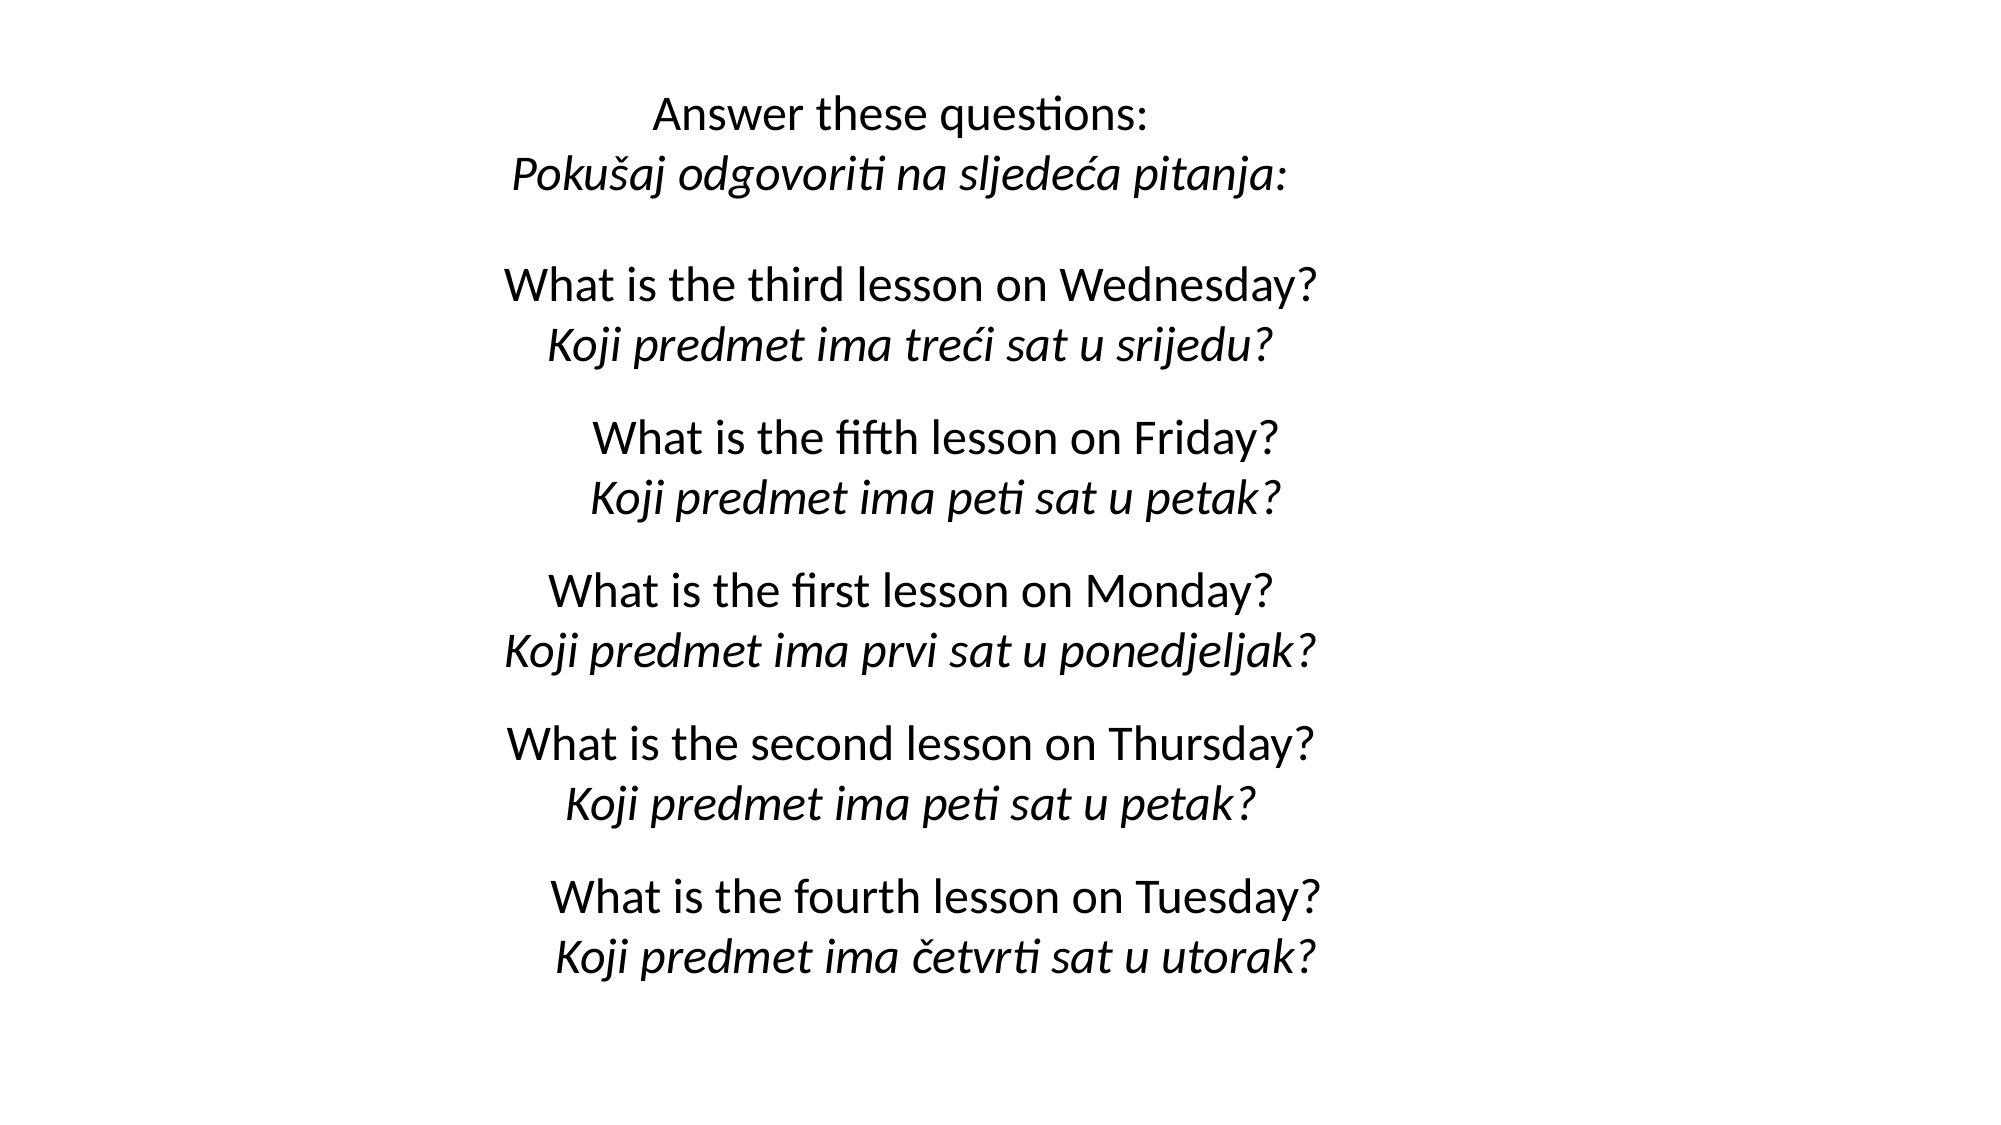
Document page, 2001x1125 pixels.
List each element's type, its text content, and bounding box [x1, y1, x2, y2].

text_box What is the first lesson on Monday? Koji predmet ima prvi sat u ponedjeljak? [76, 549, 1747, 685]
text_box What is the fourth lesson on Tuesday? Koji predmet ima četvrti sat u utorak? [101, 856, 1772, 991]
text_box What is the third lesson on Wednesday? Koji predmet ima treći sat u srijedu? [76, 243, 1747, 379]
text_box What is the fifth lesson on Friday? Koji predmet ima peti sat u petak? [101, 396, 1772, 532]
text_box Answer these questions: Pokušaj odgovoriti na sljedeća pitanja: [65, 73, 1736, 209]
text_box What is the second lesson on Thursday? Koji predmet ima peti sat u petak? [76, 703, 1747, 838]
